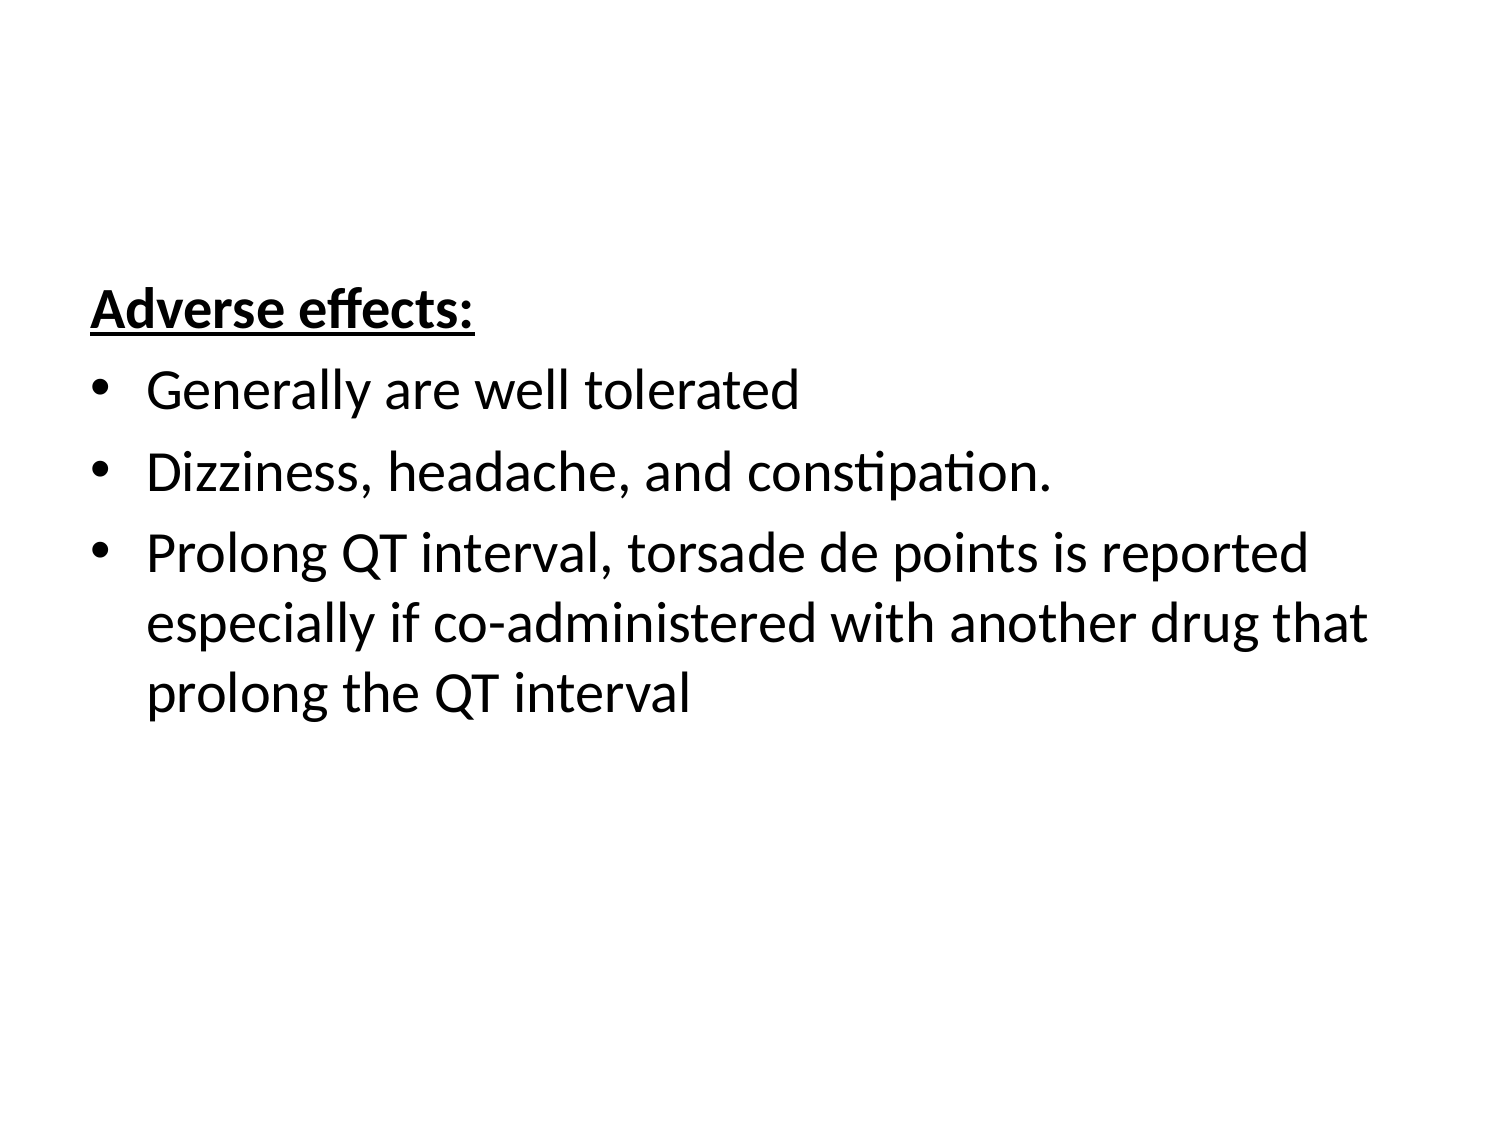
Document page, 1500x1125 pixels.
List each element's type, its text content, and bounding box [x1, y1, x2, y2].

list Adverse effects: Generally are well tolerated Dizziness, headache, and constipation. Prolong QT interval, torsade de points is reported especially if co-administered with another drug that prolong the QT interval [75, 262, 1425, 1005]
